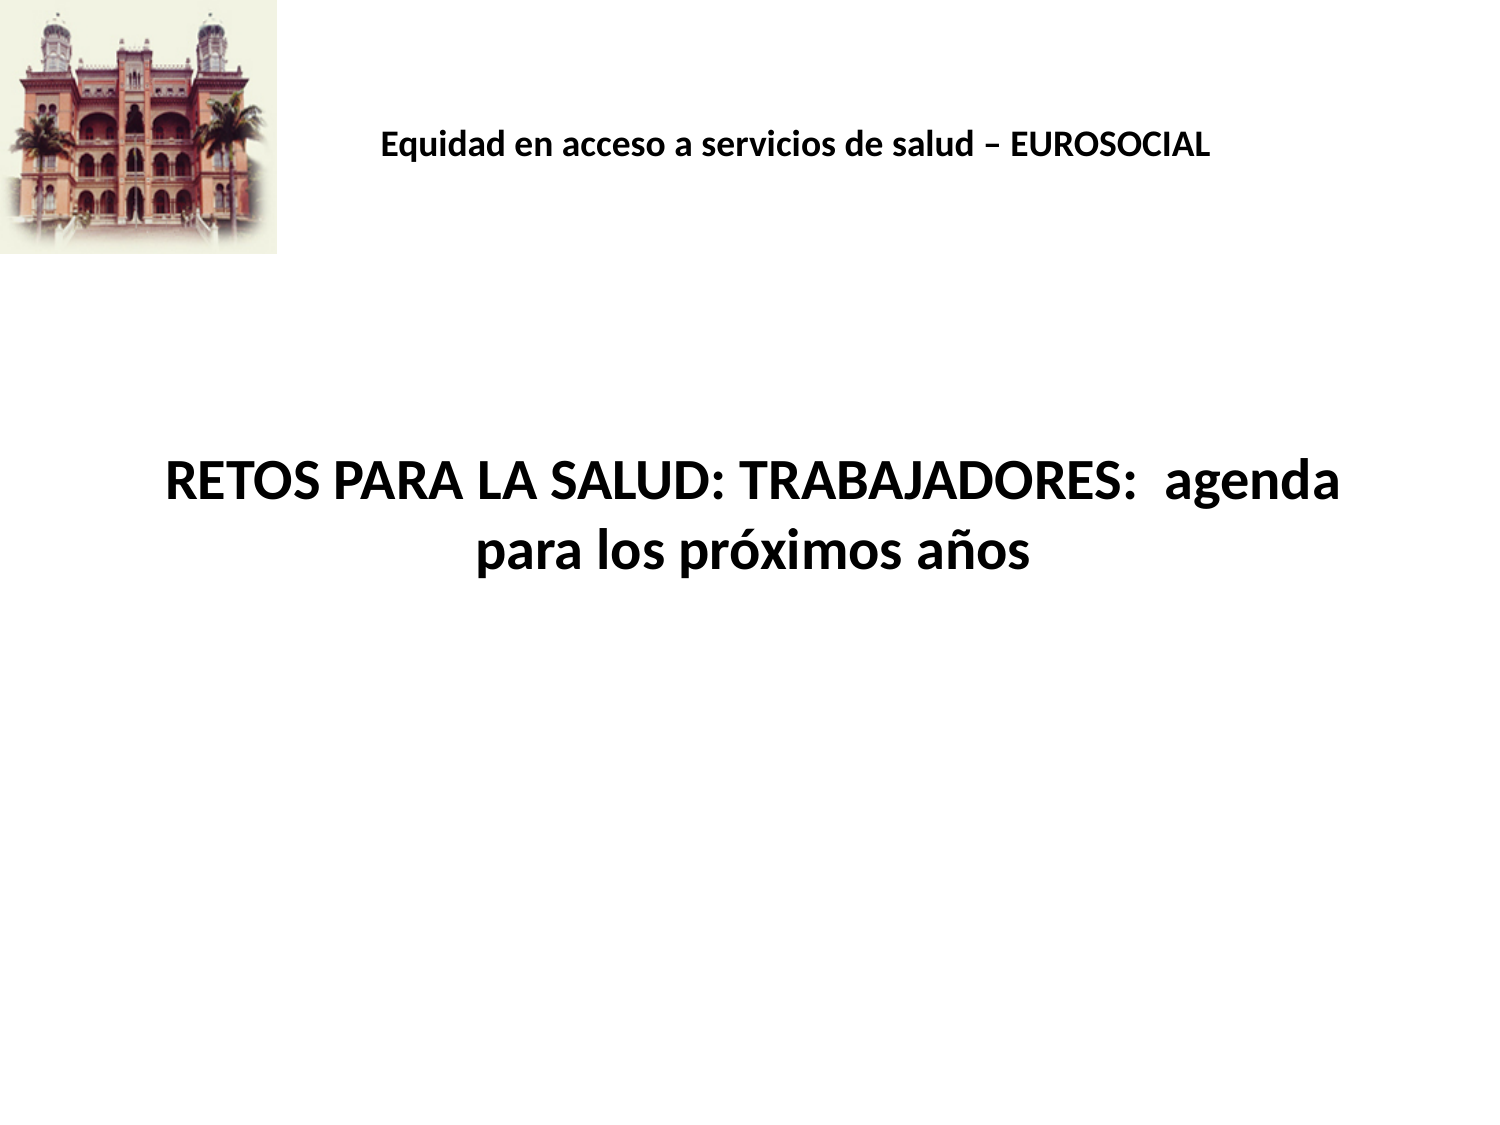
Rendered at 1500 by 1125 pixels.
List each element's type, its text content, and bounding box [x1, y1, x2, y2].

text_box RETOS PARA LA SALUD: TRABAJADORES: agenda para los próximos años [100, 373, 1406, 659]
picture [0, 0, 278, 255]
text_box Equidad en acceso a servicios de salud – EUROSOCIAL [357, 111, 1450, 172]
